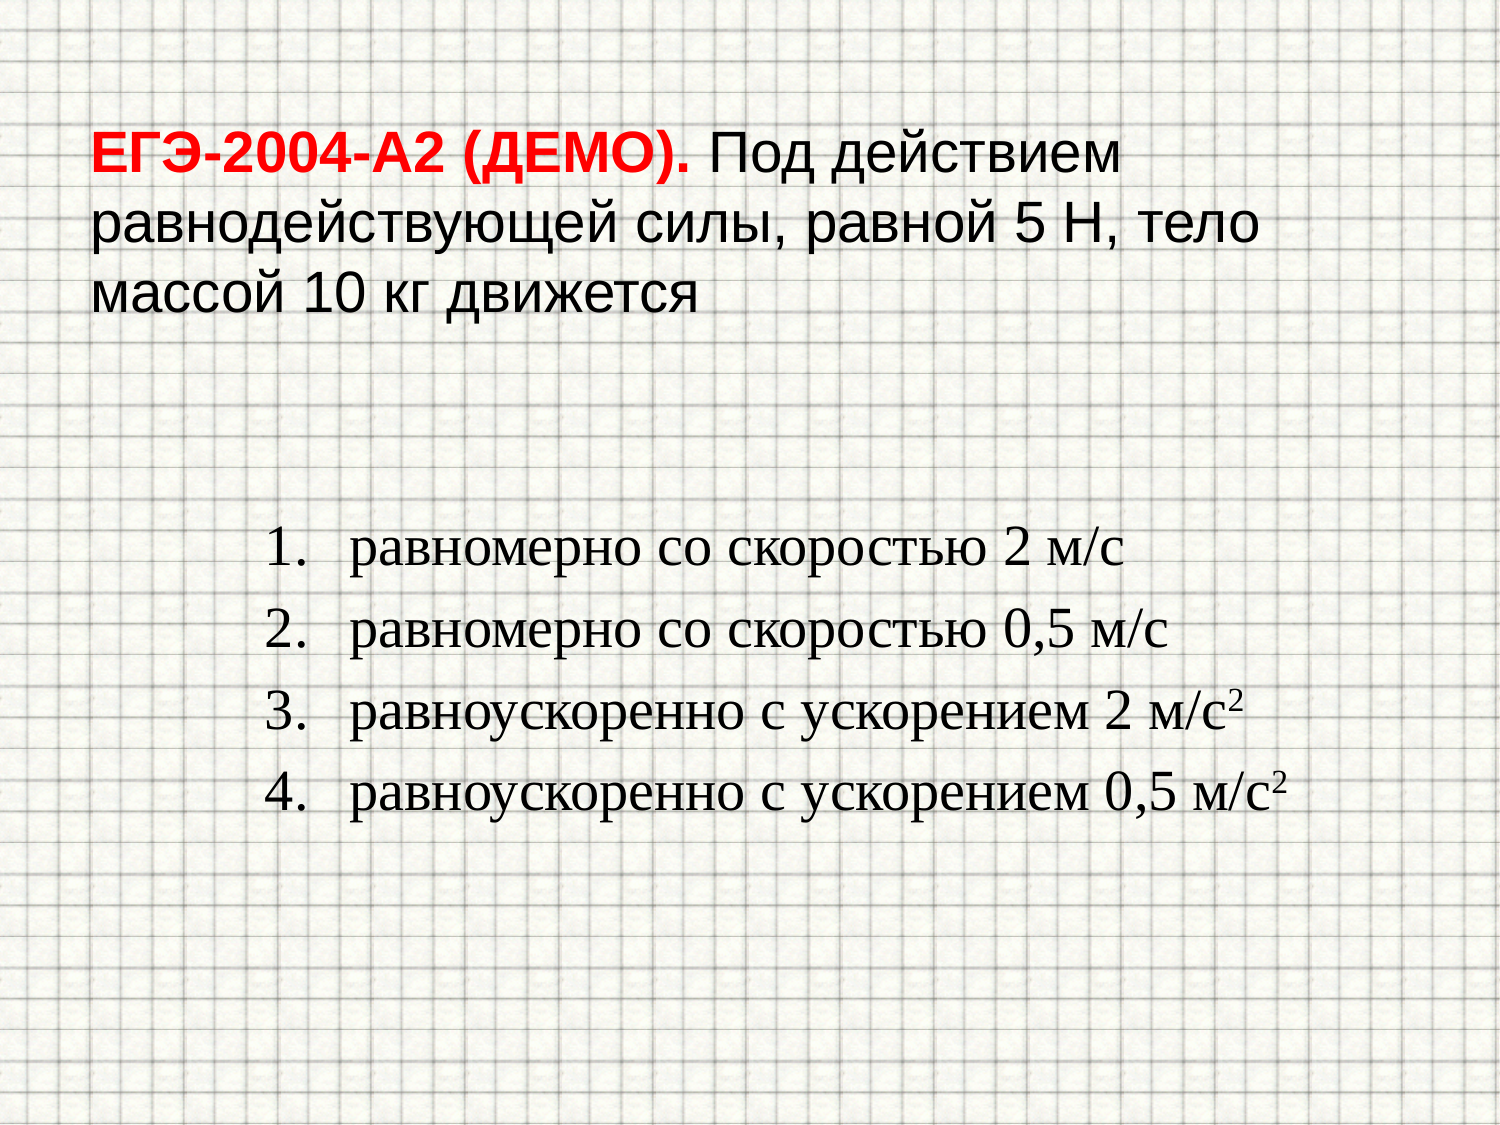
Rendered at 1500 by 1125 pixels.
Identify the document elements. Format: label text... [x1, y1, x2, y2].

list равномерно со скоростью 2 м/с равномерно со скоростью 0,5 м/с равноускоренно с ускорением 2 м/с2 равноускоренно с ускорением 0,5 м/с2 [249, 500, 1423, 1010]
title ЕГЭ-2004-А2 (ДЕМО). Под действием равнодействующей силы, равной 5 Н, тело массой 10 кг движется [75, 37, 1425, 400]
picture [0, 0, 1500, 1125]
